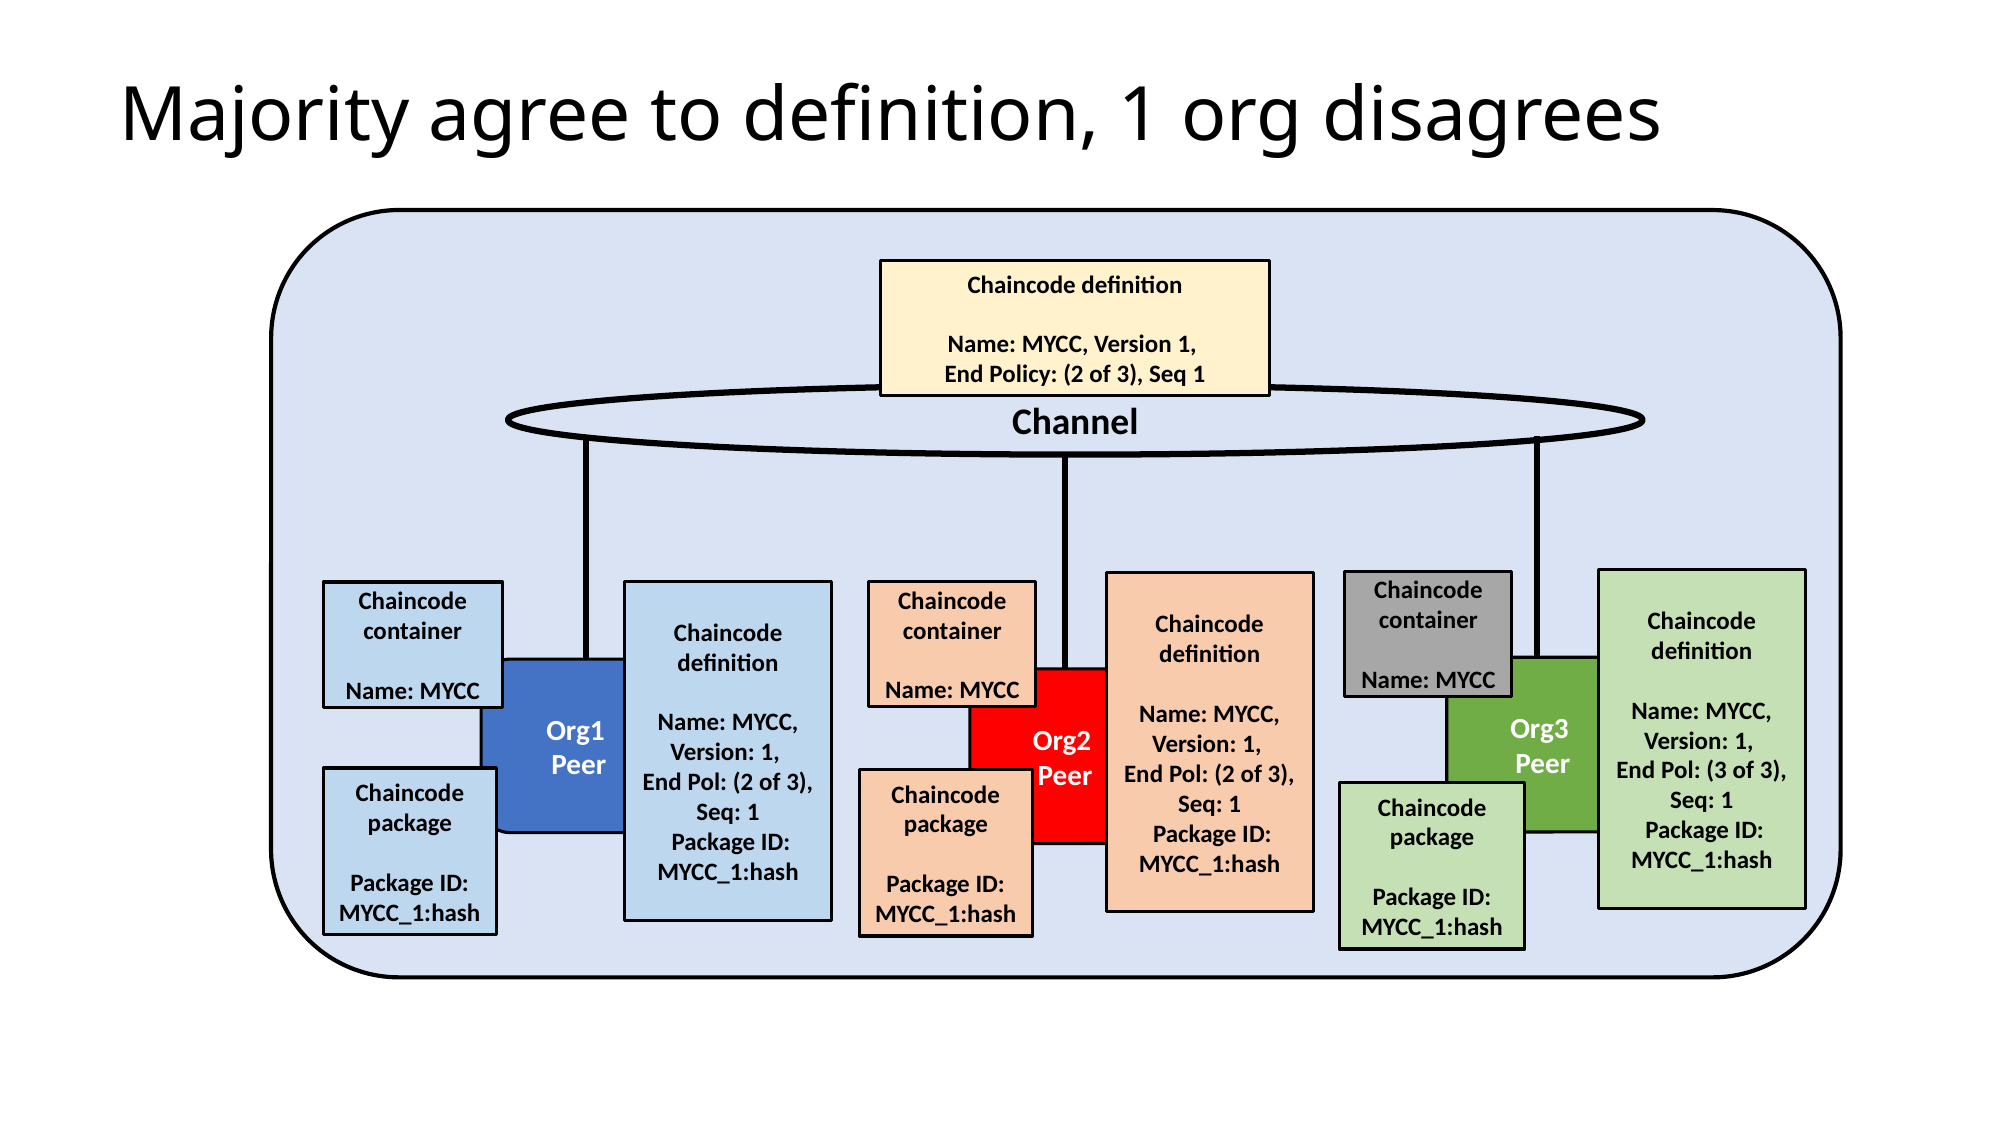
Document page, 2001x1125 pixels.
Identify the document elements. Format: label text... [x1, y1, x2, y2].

text_box Channel [506, 385, 1645, 457]
text_box Chaincode definition Name: MYCC, Version: 1, End Pol: (2 of 3), Seq: 1 Package ID: MYCC_1:hash [624, 581, 832, 921]
text_box Org1 Peer [479, 657, 624, 835]
text_box Chaincode definition Name: MYCC, Version: 1, End Pol: (3 of 3), Seq: 1 Package ID: MYCC_1:hash [1598, 569, 1806, 909]
text_box Chaincode container Name: MYCC [323, 581, 503, 708]
text_box Chaincode package Package ID: MYCC_1:hash [1339, 782, 1526, 950]
text_box [268, 207, 1843, 980]
text_box Org2 Peer [967, 666, 1106, 846]
text_box Chaincode container Name: MYCC [1344, 570, 1513, 697]
text_box Chaincode definition Name: MYCC, Version: 1, End Pol: (2 of 3), Seq: 1 Package ID: MYCC_1:hash [1106, 572, 1314, 913]
text_box Chaincode container Name: MYCC [868, 581, 1037, 708]
text_box Chaincode package Package ID: MYCC_1:hash [859, 769, 1033, 937]
text_box Chaincode package Package ID: MYCC_1:hash [323, 767, 497, 935]
text_box Chaincode definition Name: MYCC, Version 1, End Policy: (2 of 3), Seq 1 [880, 260, 1271, 396]
text_box Majority agree to definition, 1 org disagrees [111, 44, 1837, 188]
text_box Org3 Peer [1444, 655, 1598, 835]
